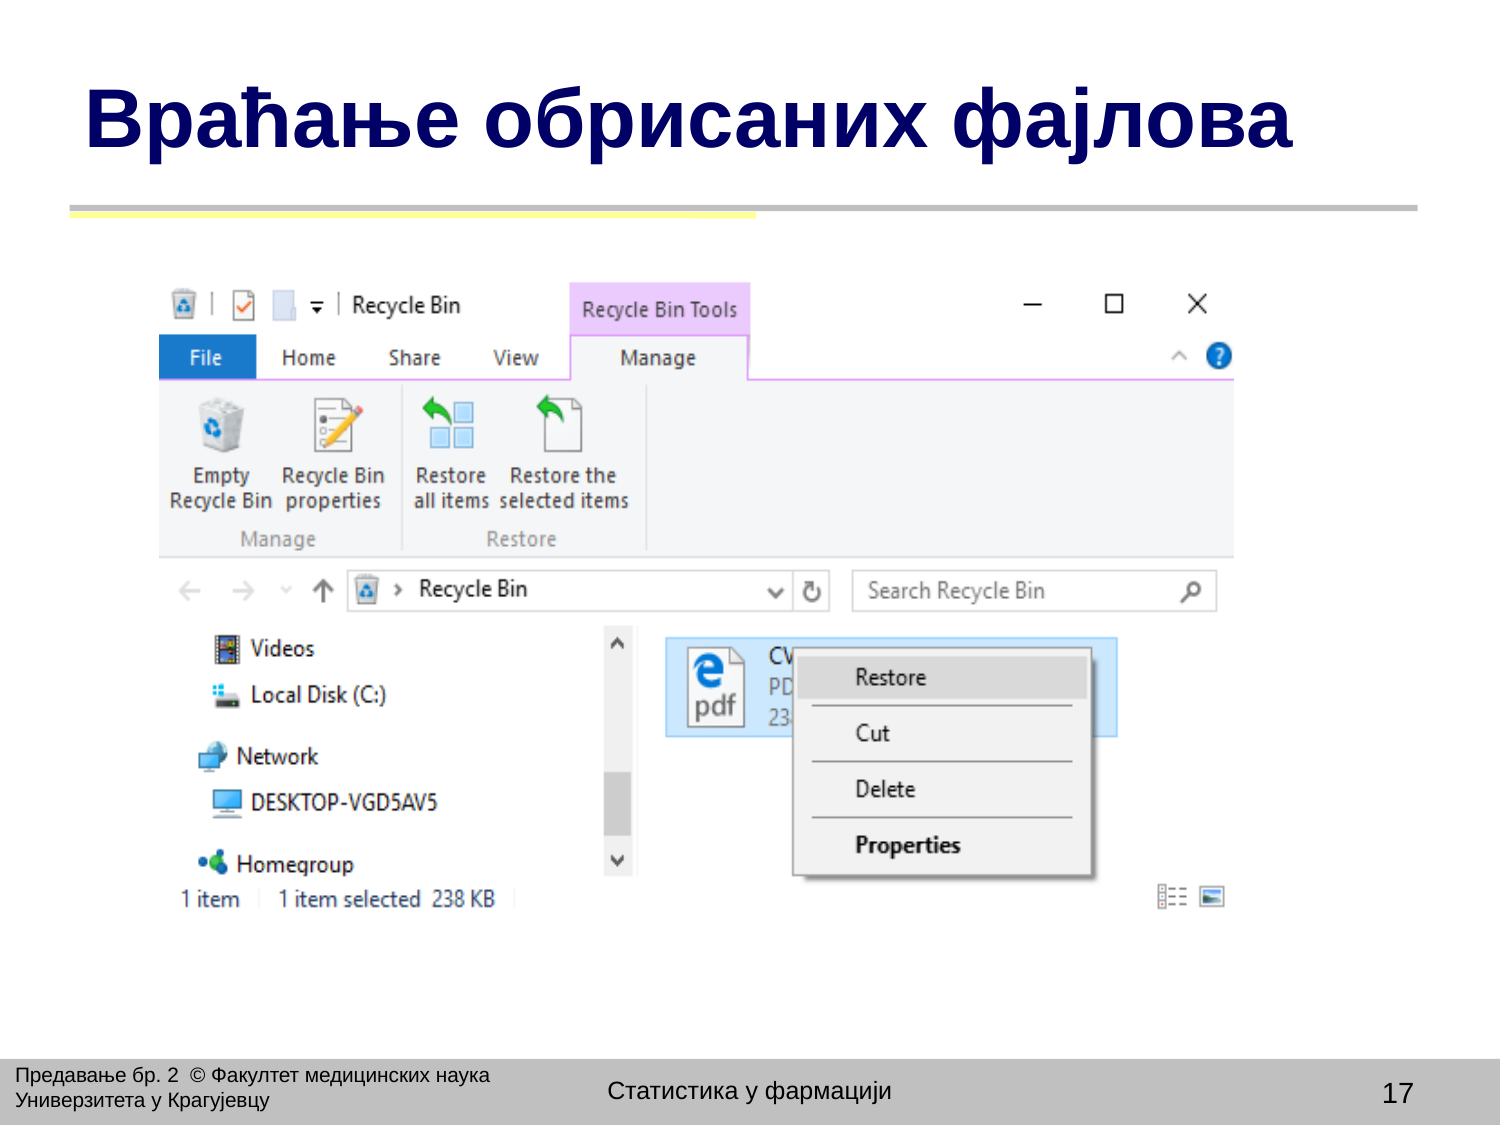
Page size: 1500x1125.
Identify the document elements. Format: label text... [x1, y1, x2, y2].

footer Статистика у фармацији [512, 1066, 988, 1125]
title Враћање обрисаних фајлова [69, 19, 1426, 208]
slide_number Предавање бр. 2 © Факултет медицинских наука Универзитета у Крагујевцу [0, 1053, 602, 1108]
slide_number 17 [1079, 1066, 1430, 1125]
picture [159, 277, 1235, 922]
